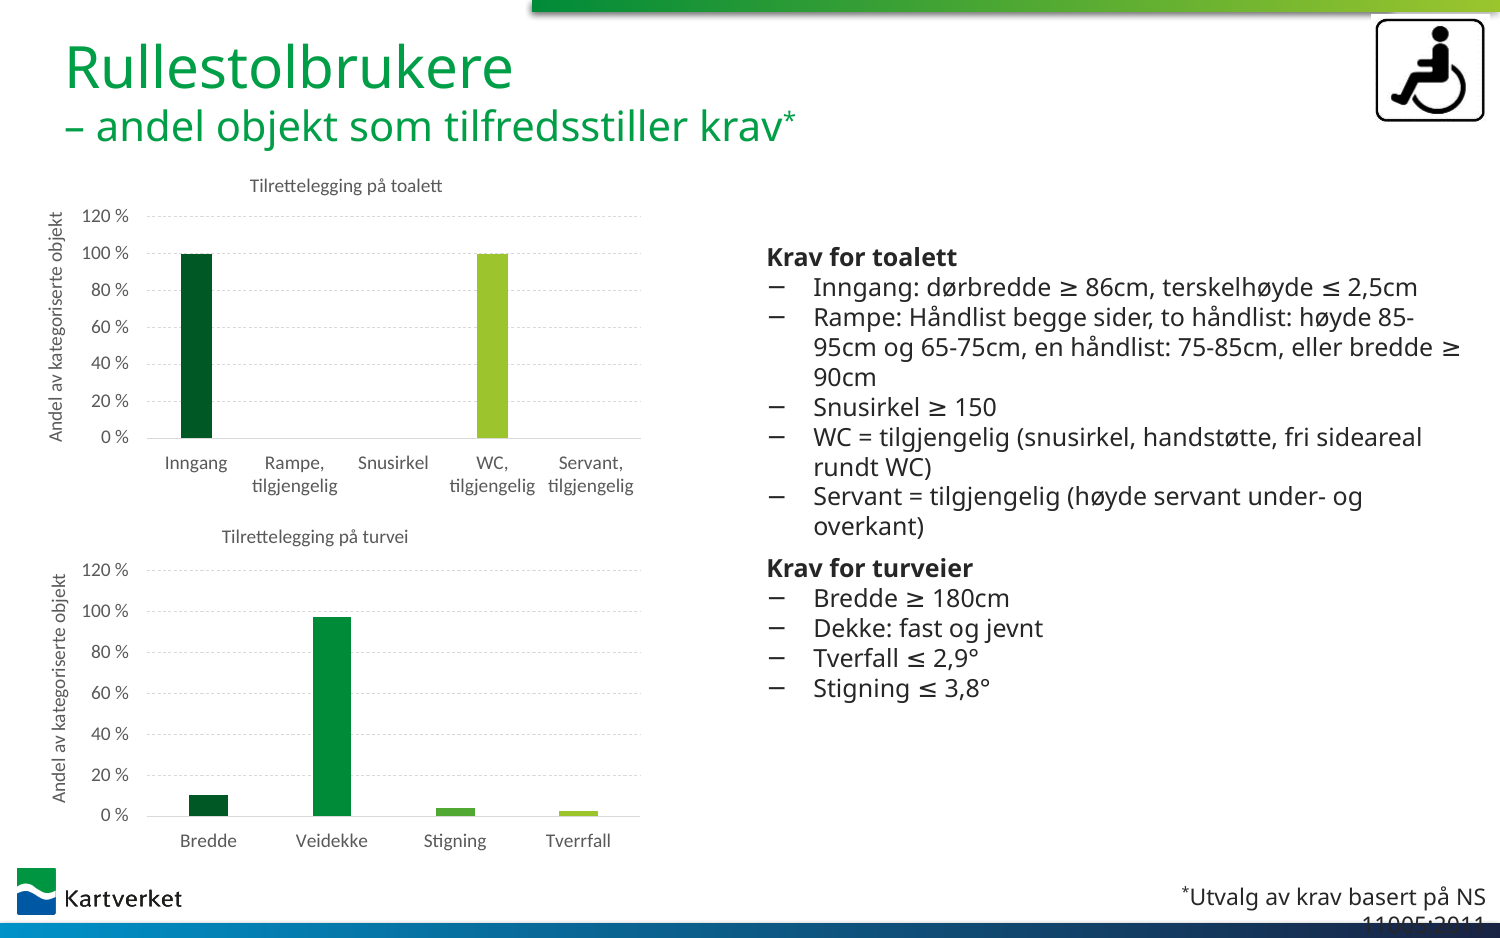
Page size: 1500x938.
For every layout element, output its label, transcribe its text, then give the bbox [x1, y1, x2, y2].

picture [1371, 13, 1491, 127]
text_box Krav for turveier Bredde ≥ 180cm Dekke: fast og jevnt Tverfall ≤ 2,9° Stigning ≤ 3,8° [751, 545, 1483, 710]
picture [41, 520, 652, 859]
text_box *Utvalg av krav basert på NS 11005:2011 [1068, 873, 1500, 938]
text_box Krav for toalett Inngang: dørbredde ≥ 86cm, terskelhøyde ≤ 2,5cm Rampe: Håndlist begge sider, to håndlist: høyde 85-95cm og 65-75cm, en håndlist: 75-85cm, eller bredde ≥ 90cm Snusirkel ≥ 150 WC = tilgjengelig (snusirkel, handstøtte, fri sideareal rundt WC) Servant = tilgjengelig (høyde servant under- og overkant) [751, 234, 1483, 545]
picture [41, 166, 652, 505]
text_box Rullestolbrukere – andel objekt som tilfredsstiller krav* [49, 14, 1431, 158]
